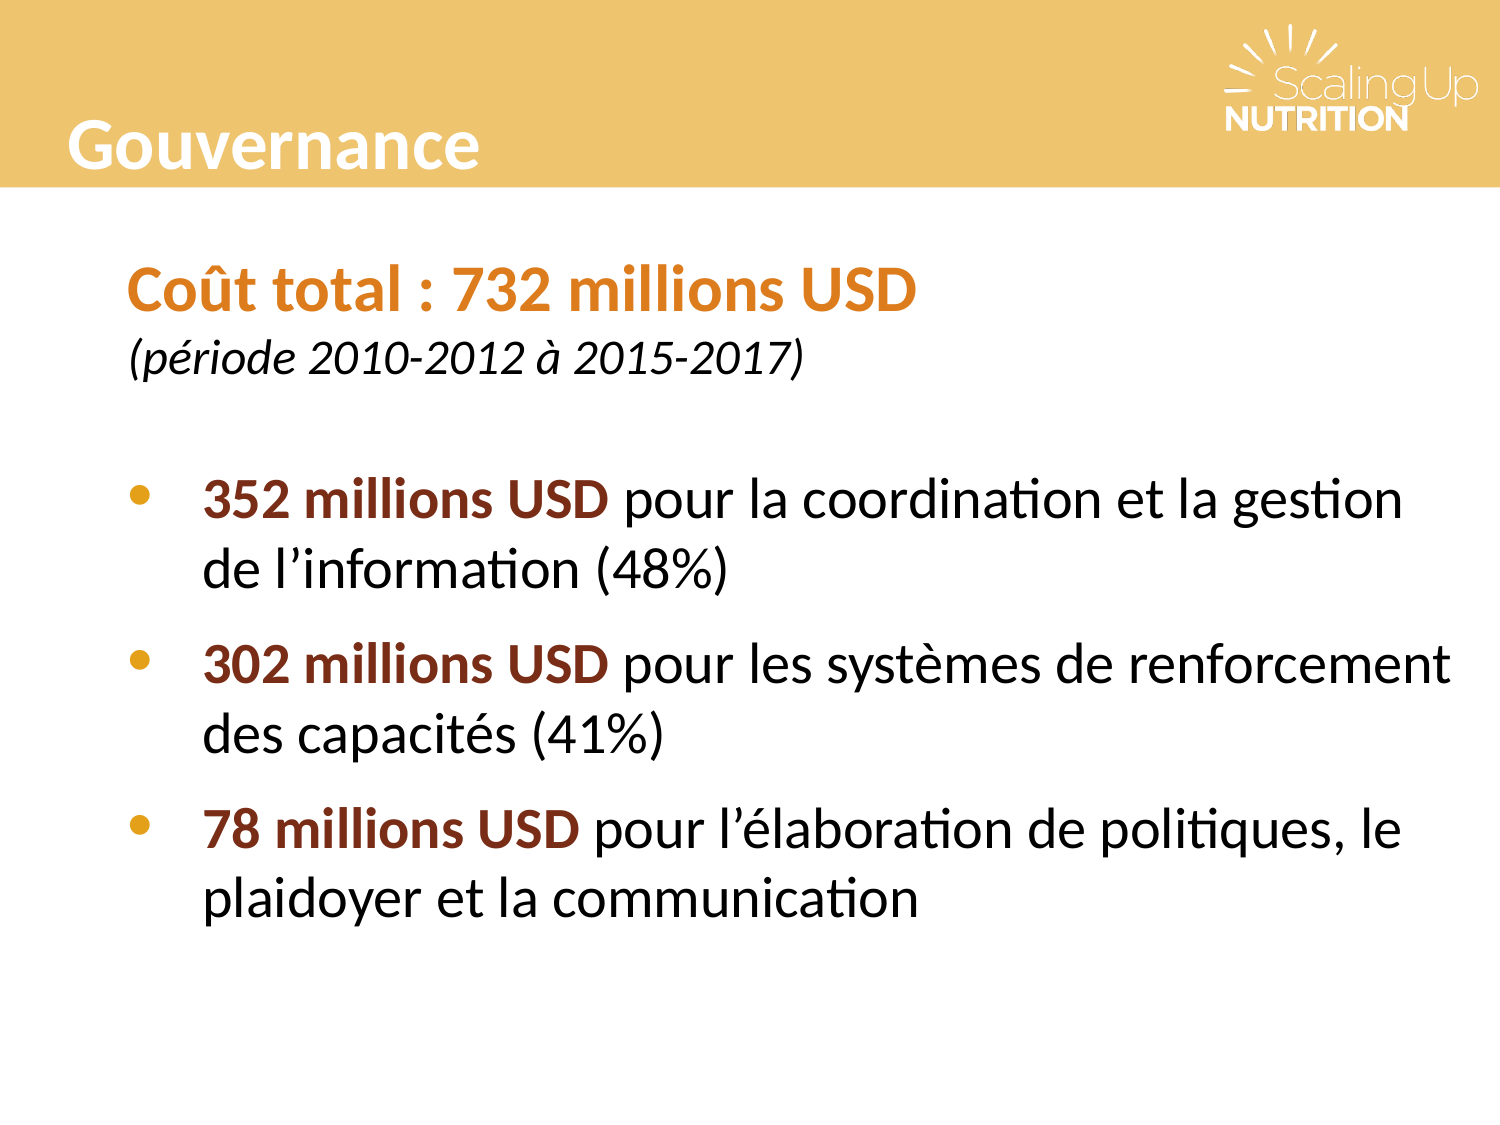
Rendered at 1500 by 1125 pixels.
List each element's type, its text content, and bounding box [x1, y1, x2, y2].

picture [1224, 24, 1478, 132]
text_box Coût total : 732 millions USD (période 2010-2012 à 2015-2017) 352 millions USD pour la coordination et la gestion de l’information (48%) 302 millions USD pour les systèmes de renforcement des capacités (41%) 78 millions USD pour l’élaboration de politiques, le plaidoyer et la communication [37, 237, 1478, 937]
text_box Gouvernance [52, 87, 497, 193]
text_box [0, 0, 1500, 190]
